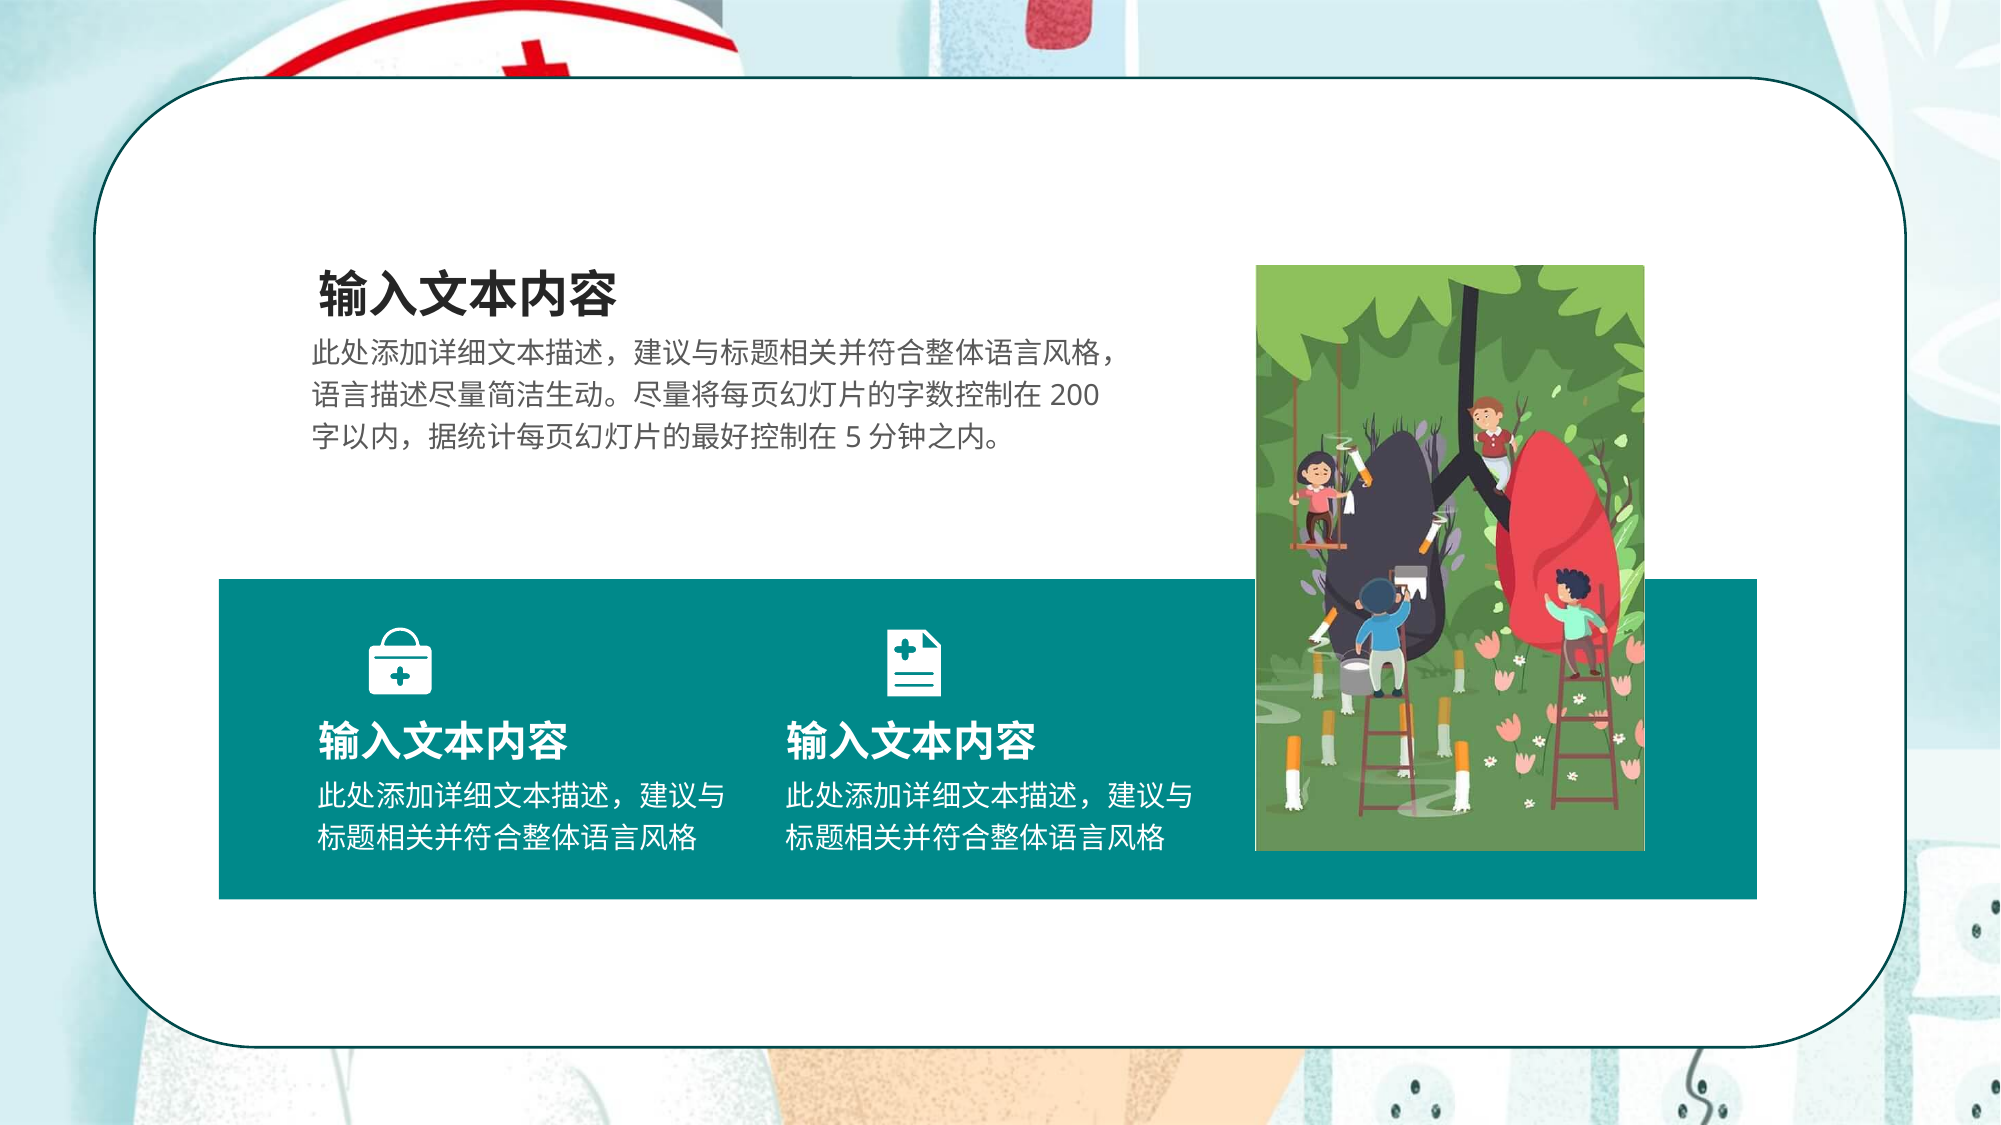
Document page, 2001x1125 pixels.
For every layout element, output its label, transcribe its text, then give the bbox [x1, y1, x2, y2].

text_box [770, 697, 1237, 864]
text_box 输入文本内容 [303, 242, 642, 320]
text_box 此处添加详细文本描述，建议与标题相关并符合整体语言风格，语言描述尽量简洁生动。尽量将每页幻灯片的字数控制在200字以内，据统计每页幻灯片的最好控制在5分钟之内。 [296, 320, 1143, 461]
picture [0, 0, 2001, 1125]
text_box [93, 76, 1907, 1049]
text_box [218, 578, 1758, 900]
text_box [302, 697, 769, 864]
text_box [887, 629, 941, 697]
text_box [368, 627, 432, 695]
